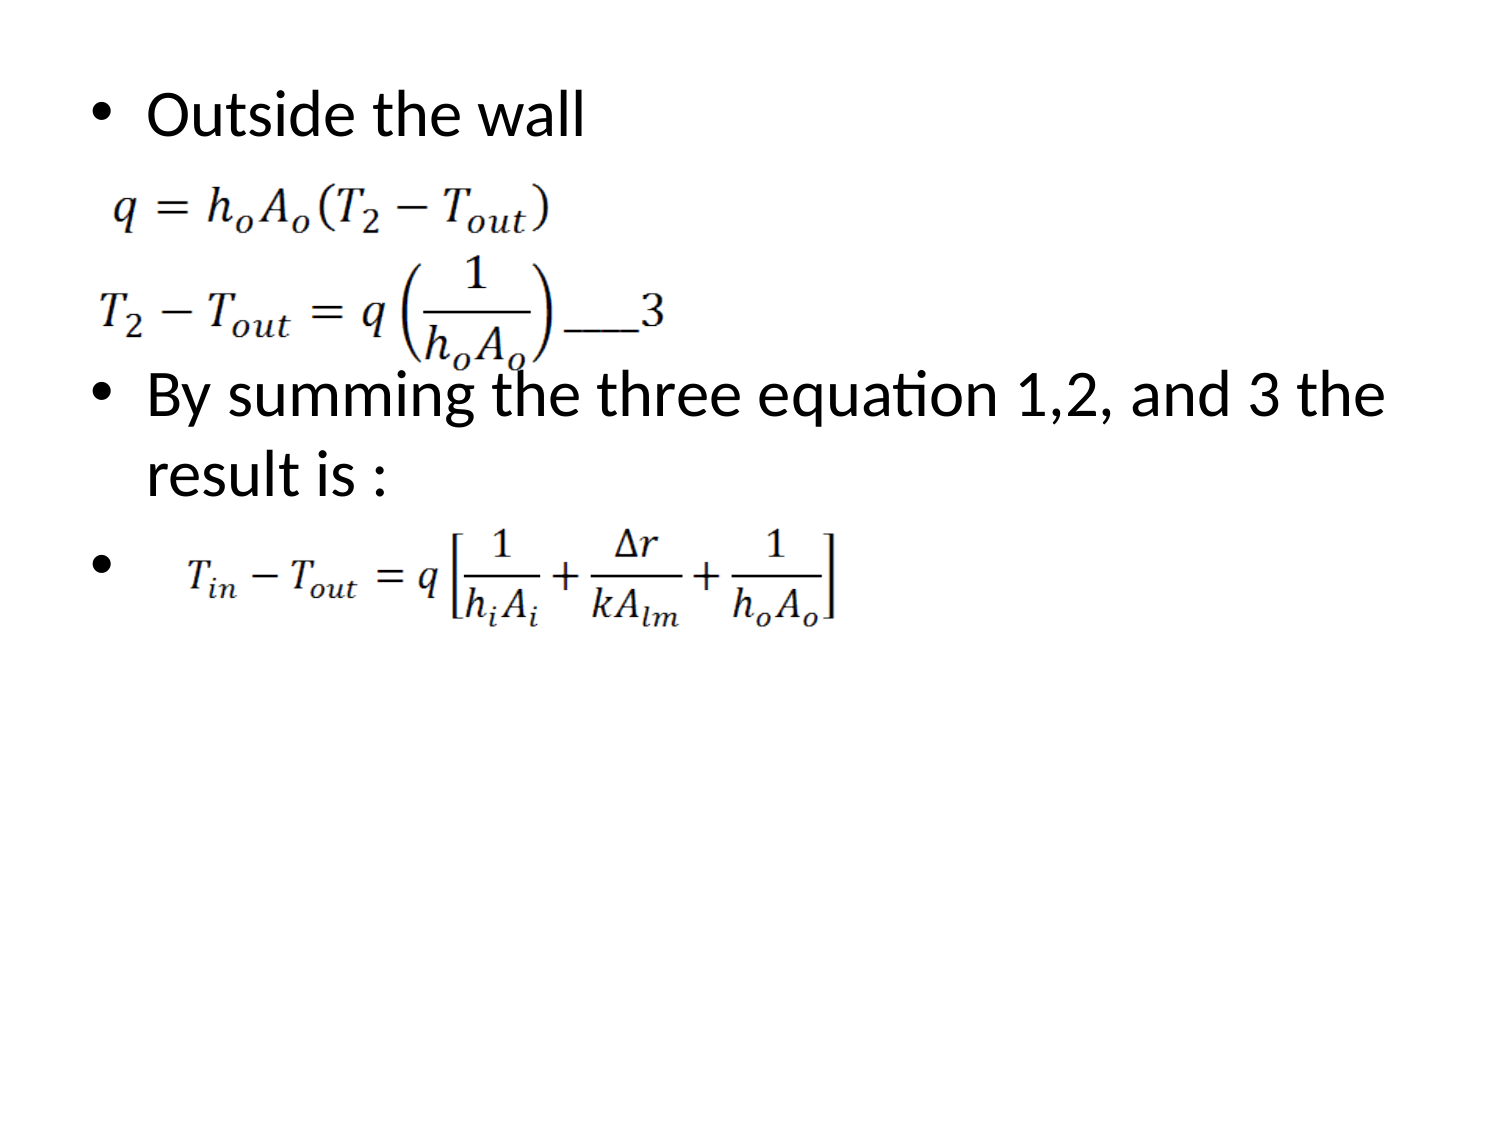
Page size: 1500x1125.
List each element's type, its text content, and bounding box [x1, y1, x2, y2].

picture [99, 249, 666, 382]
picture [112, 174, 552, 243]
list Outside the wall By summing the three equation 1,2, and 3 the result is : [75, 62, 1425, 1005]
picture [187, 524, 838, 635]
